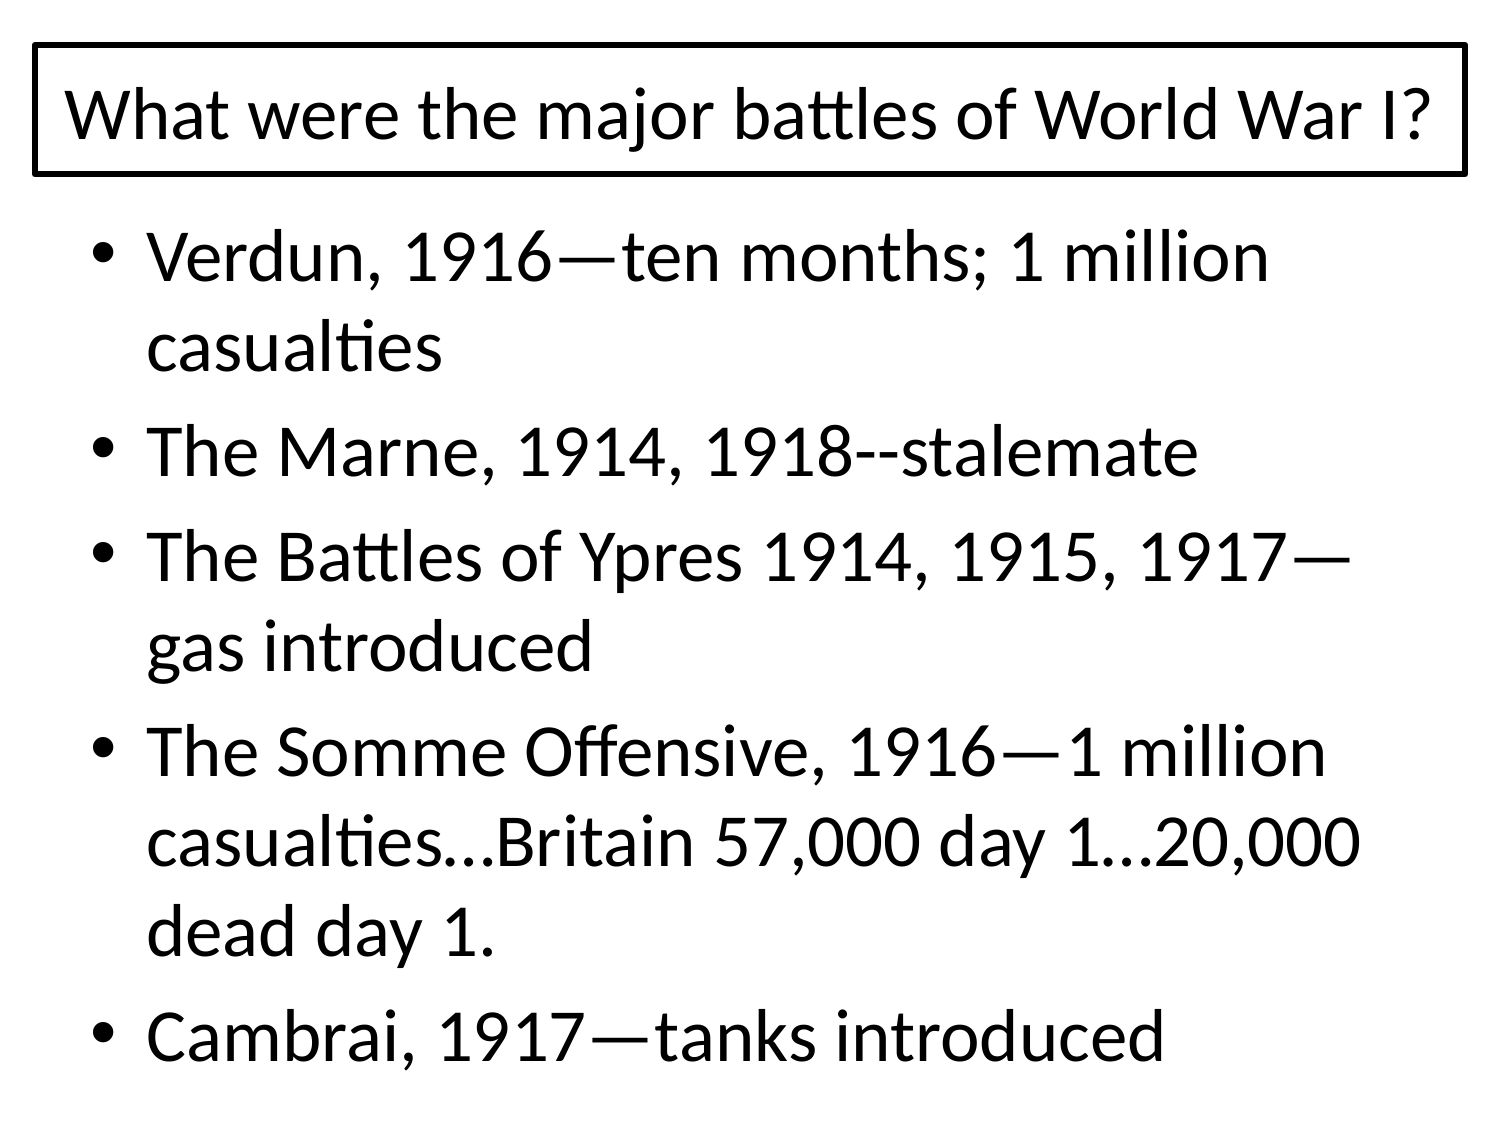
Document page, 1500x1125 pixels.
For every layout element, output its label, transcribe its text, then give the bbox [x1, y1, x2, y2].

list Verdun, 1916—ten months; 1 million casualties The Marne, 1914, 1918--stalemate The Battles of Ypres 1914, 1915, 1917—gas introduced The Somme Offensive, 1916—1 million casualties…Britain 57,000 day 1…20,000 dead day 1. Cambrai, 1917—tanks introduced [75, 199, 1466, 1125]
title What were the major battles of World War I? [34, 45, 1466, 175]
